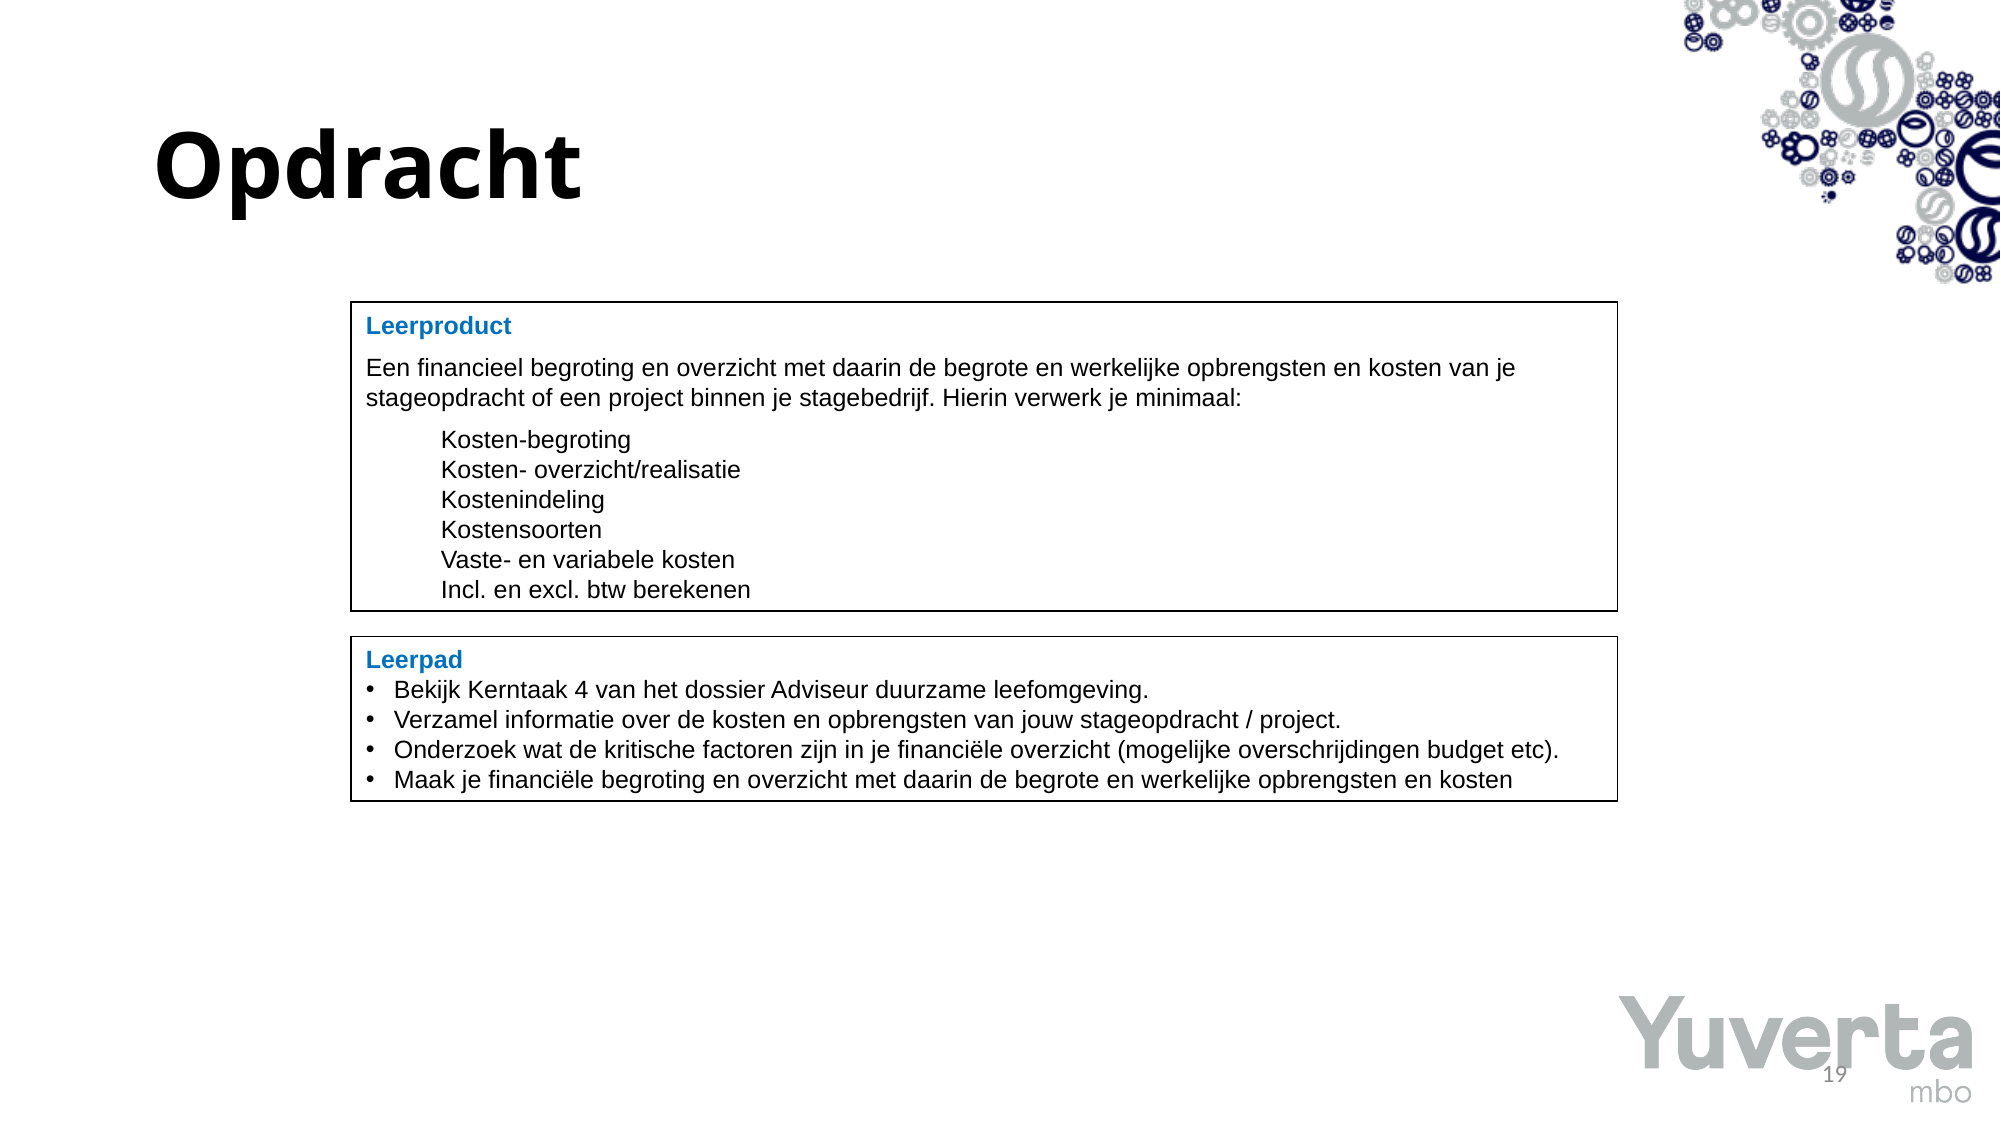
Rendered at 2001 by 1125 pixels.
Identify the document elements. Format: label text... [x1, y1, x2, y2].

text_box Leerproduct Een financieel begroting en overzicht met daarin de begrote en werkelijke opbrengsten en kosten van je stageopdracht of een project binnen je stagebedrijf. Hierin verwerk je minimaal: Kosten-begroting Kosten- overzicht/realisatie Kostenindeling Kostensoorten Vaste- en variabele kosten Incl. en excl. btw berekenen [351, 301, 1618, 611]
picture [0, 0, 2000, 1125]
text_box Leerpad Bekijk Kerntaak 4 van het dossier Adviseur duurzame leefomgeving. Verzamel informatie over de kosten en opbrengsten van jouw stageopdracht / project. Onderzoek wat de kritische factoren zijn in je financiële overzicht (mogelijke overschrijdingen budget etc). Maak je financiële begroting en overzicht met daarin de begrote en werkelijke opbrengsten en kosten [351, 636, 1618, 801]
slide_number 19 [1412, 1042, 1863, 1103]
title Opdracht [137, 59, 1863, 278]
